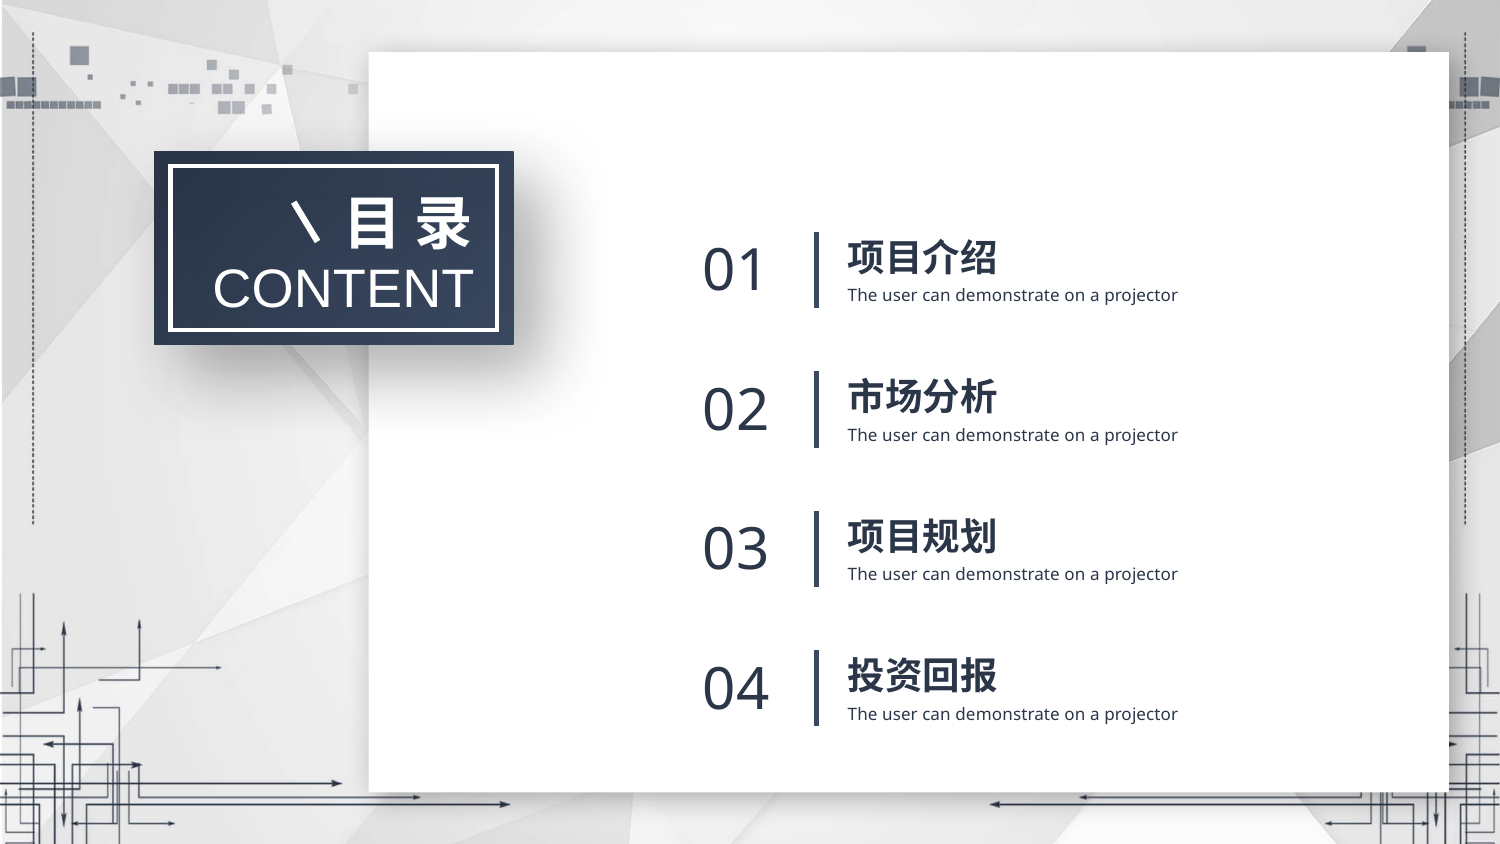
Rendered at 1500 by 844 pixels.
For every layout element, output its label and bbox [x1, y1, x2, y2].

text_box [688, 364, 1404, 453]
text_box [688, 225, 1404, 314]
text_box [688, 643, 1404, 732]
text_box [688, 503, 1404, 593]
picture [0, 0, 1500, 844]
text_box [138, 151, 514, 345]
